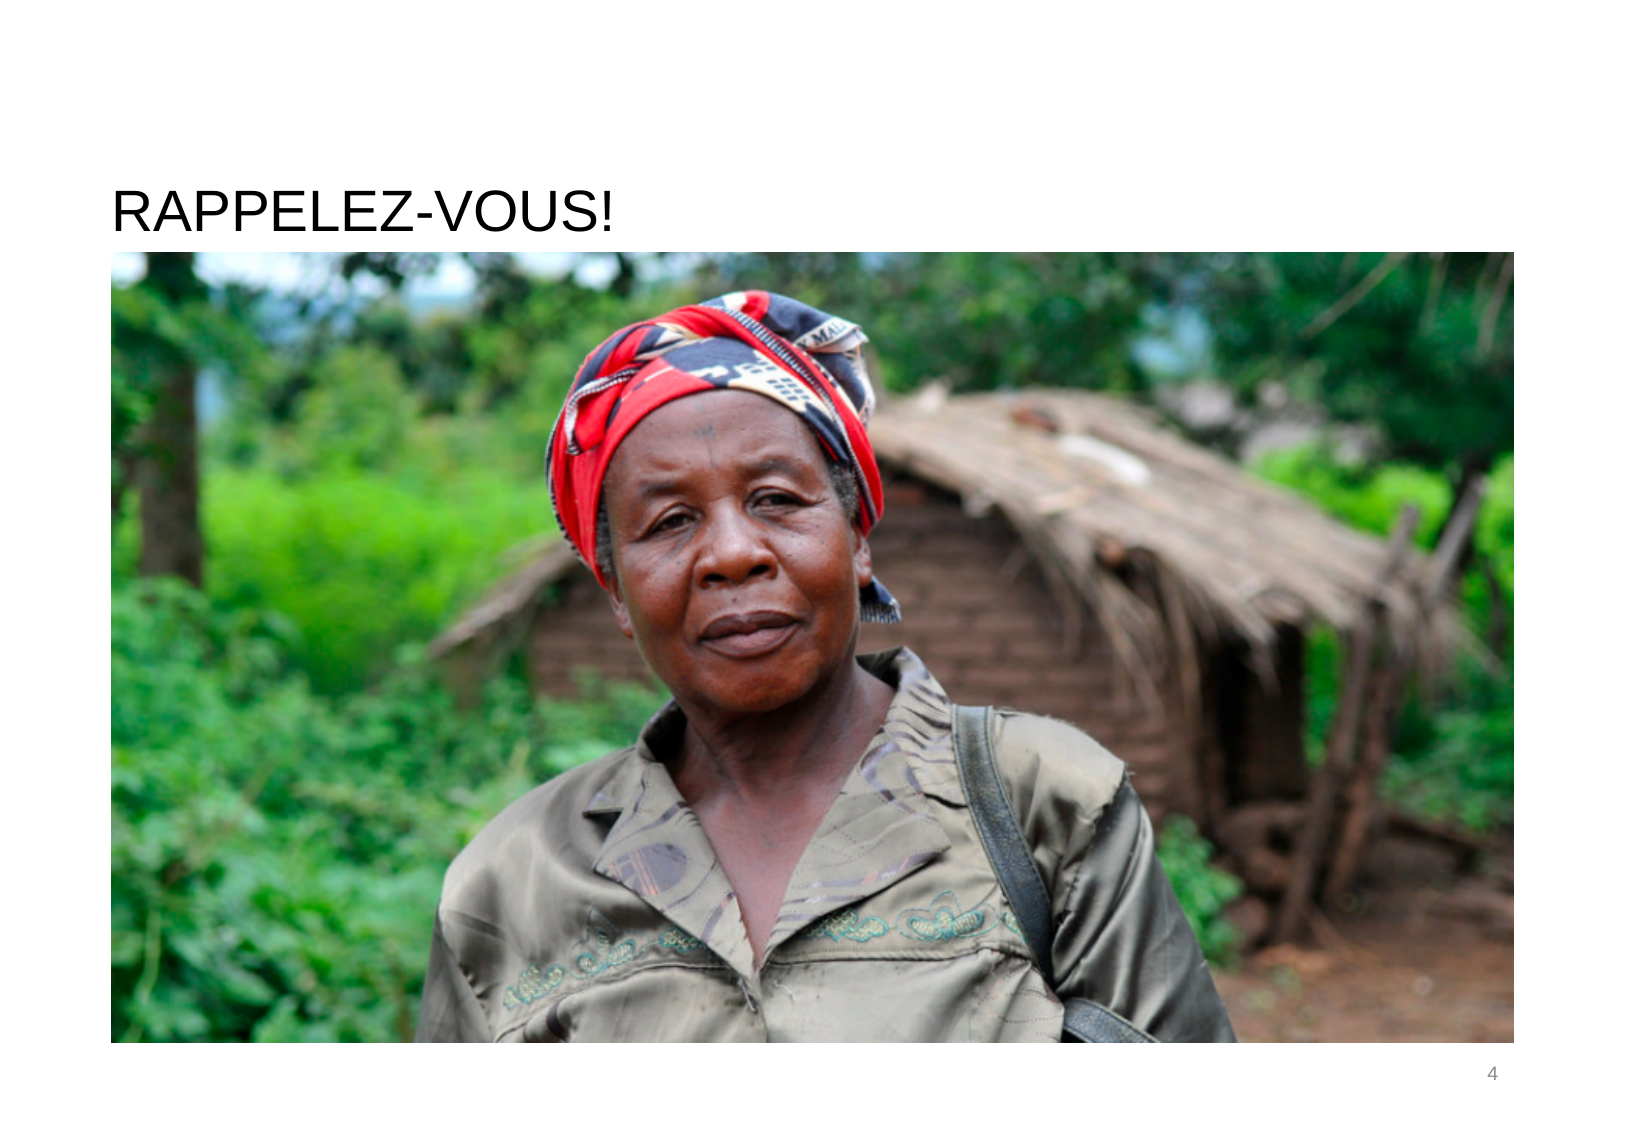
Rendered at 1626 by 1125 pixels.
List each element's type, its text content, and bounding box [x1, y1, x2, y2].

title Rappelez-vous! [111, 59, 1514, 252]
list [111, 252, 1514, 1043]
slide_number 4 [1147, 1043, 1514, 1103]
